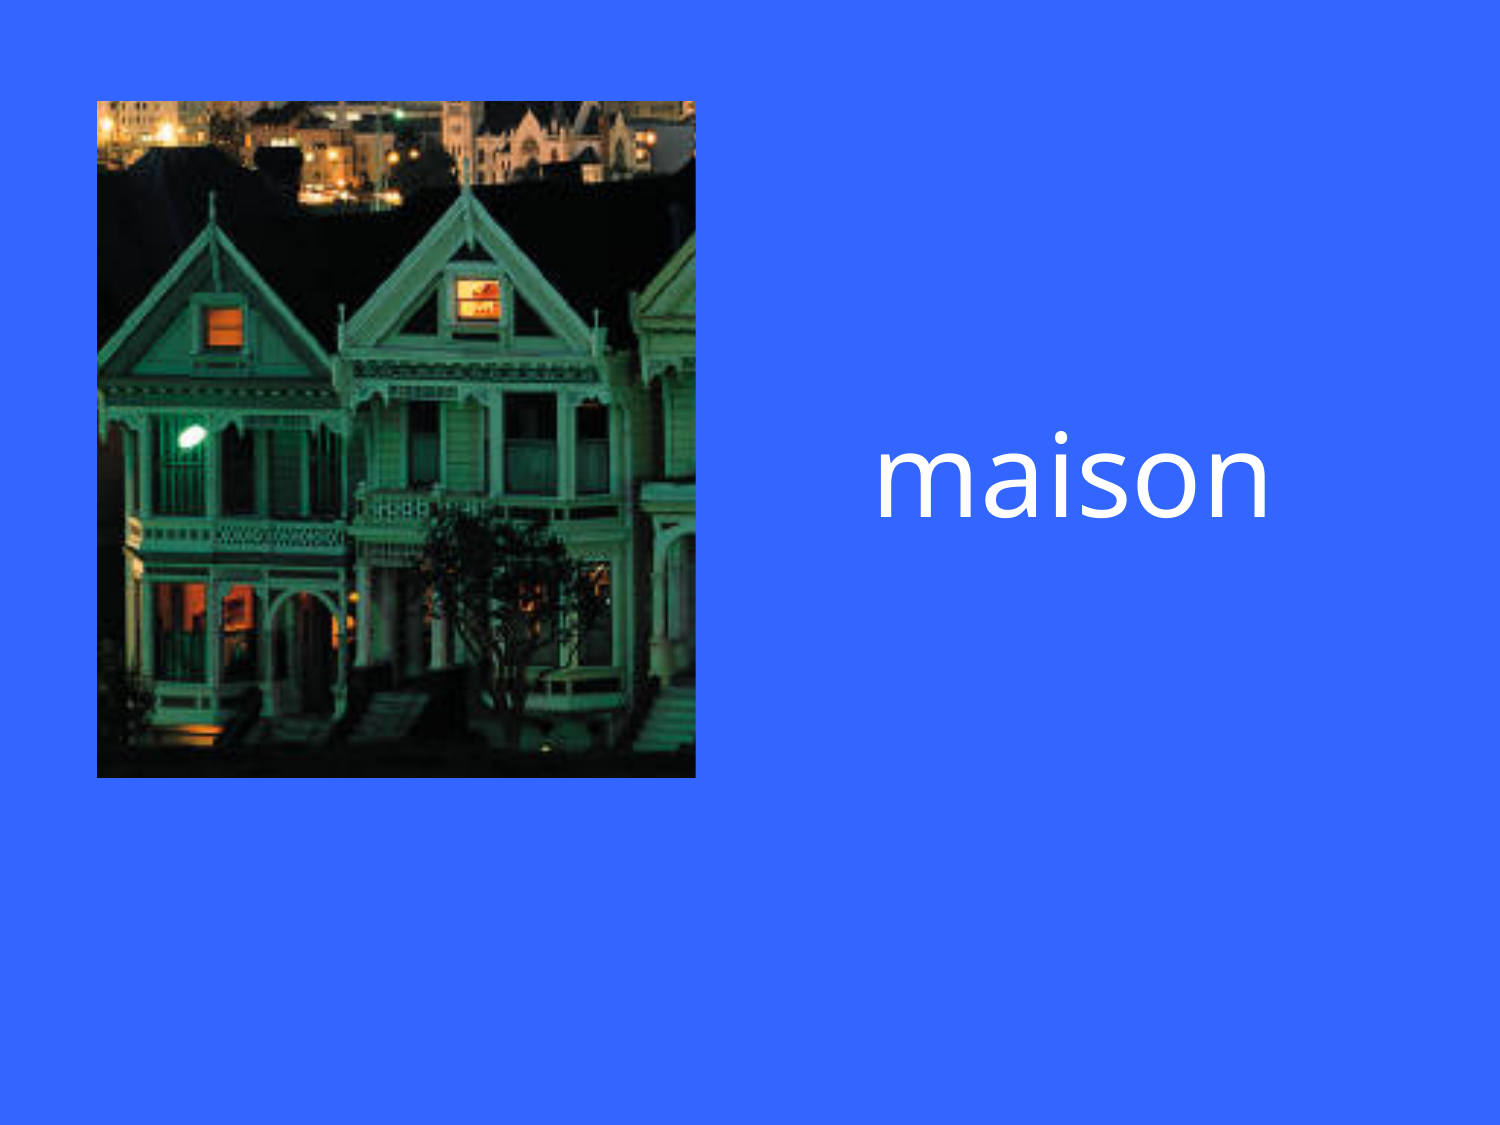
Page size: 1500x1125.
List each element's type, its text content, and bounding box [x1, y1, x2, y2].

list maison [700, 393, 1500, 579]
picture [0, 101, 696, 778]
